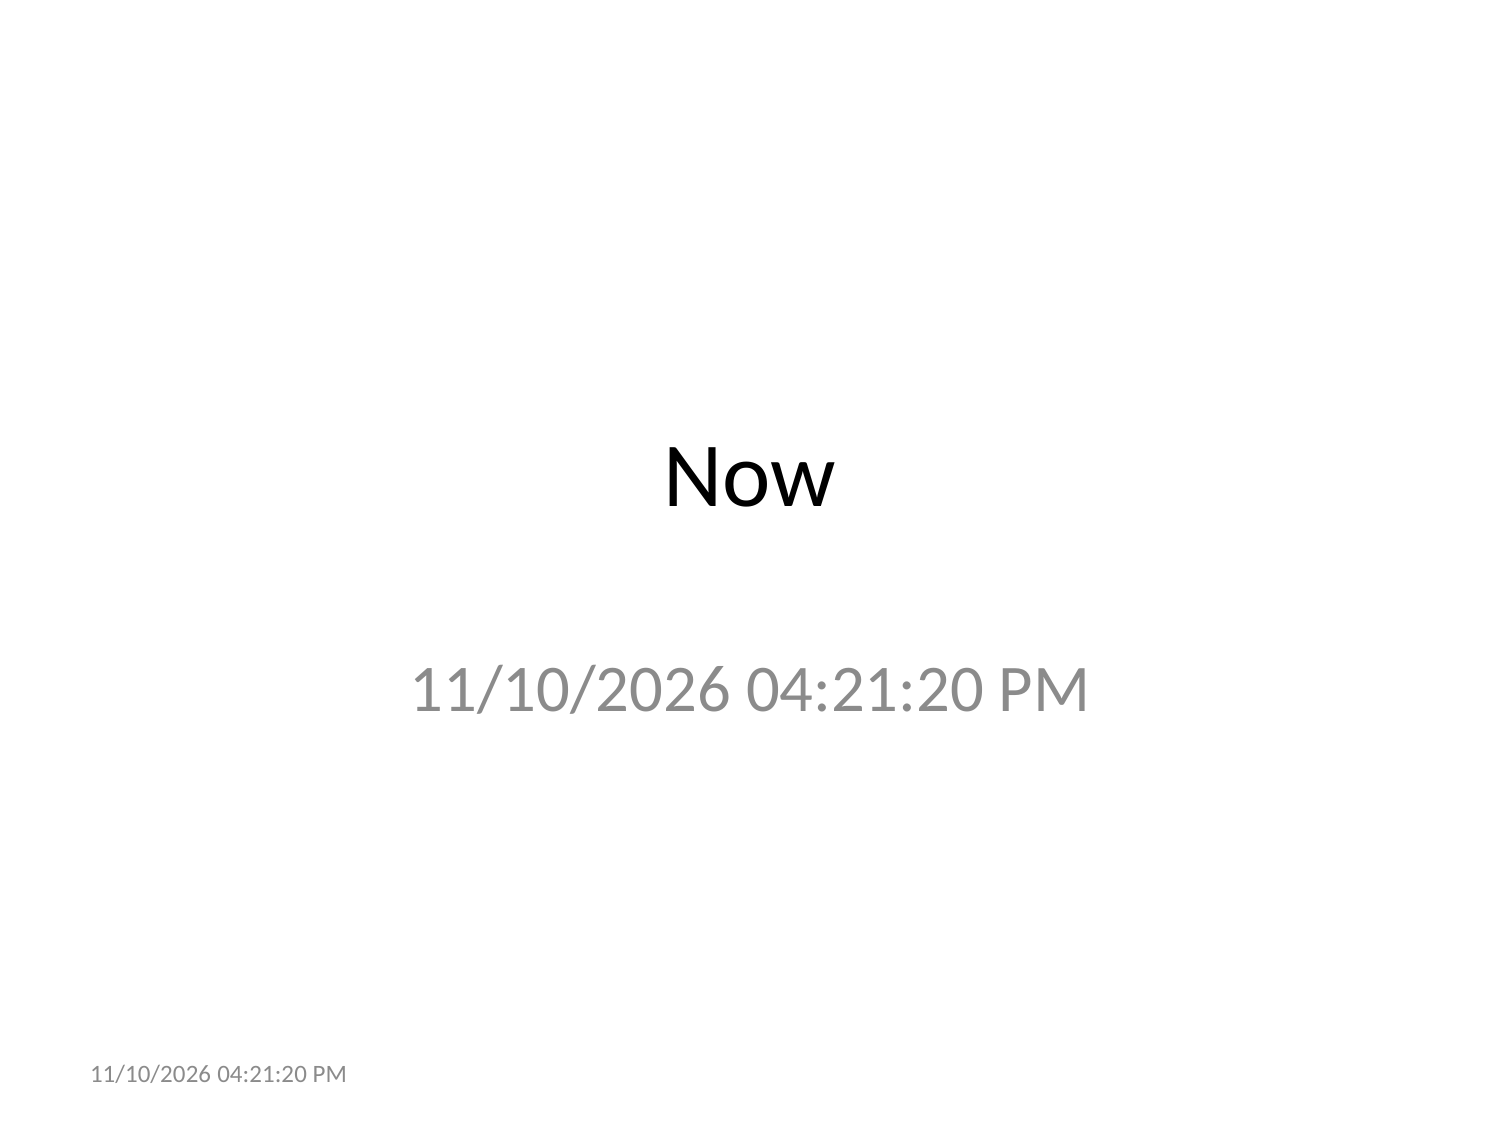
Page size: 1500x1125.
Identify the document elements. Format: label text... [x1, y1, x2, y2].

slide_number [75, 1042, 425, 1103]
title Now [112, 349, 1388, 591]
subtitle 2011-12-19 10:20:04 AM [225, 637, 1275, 925]
